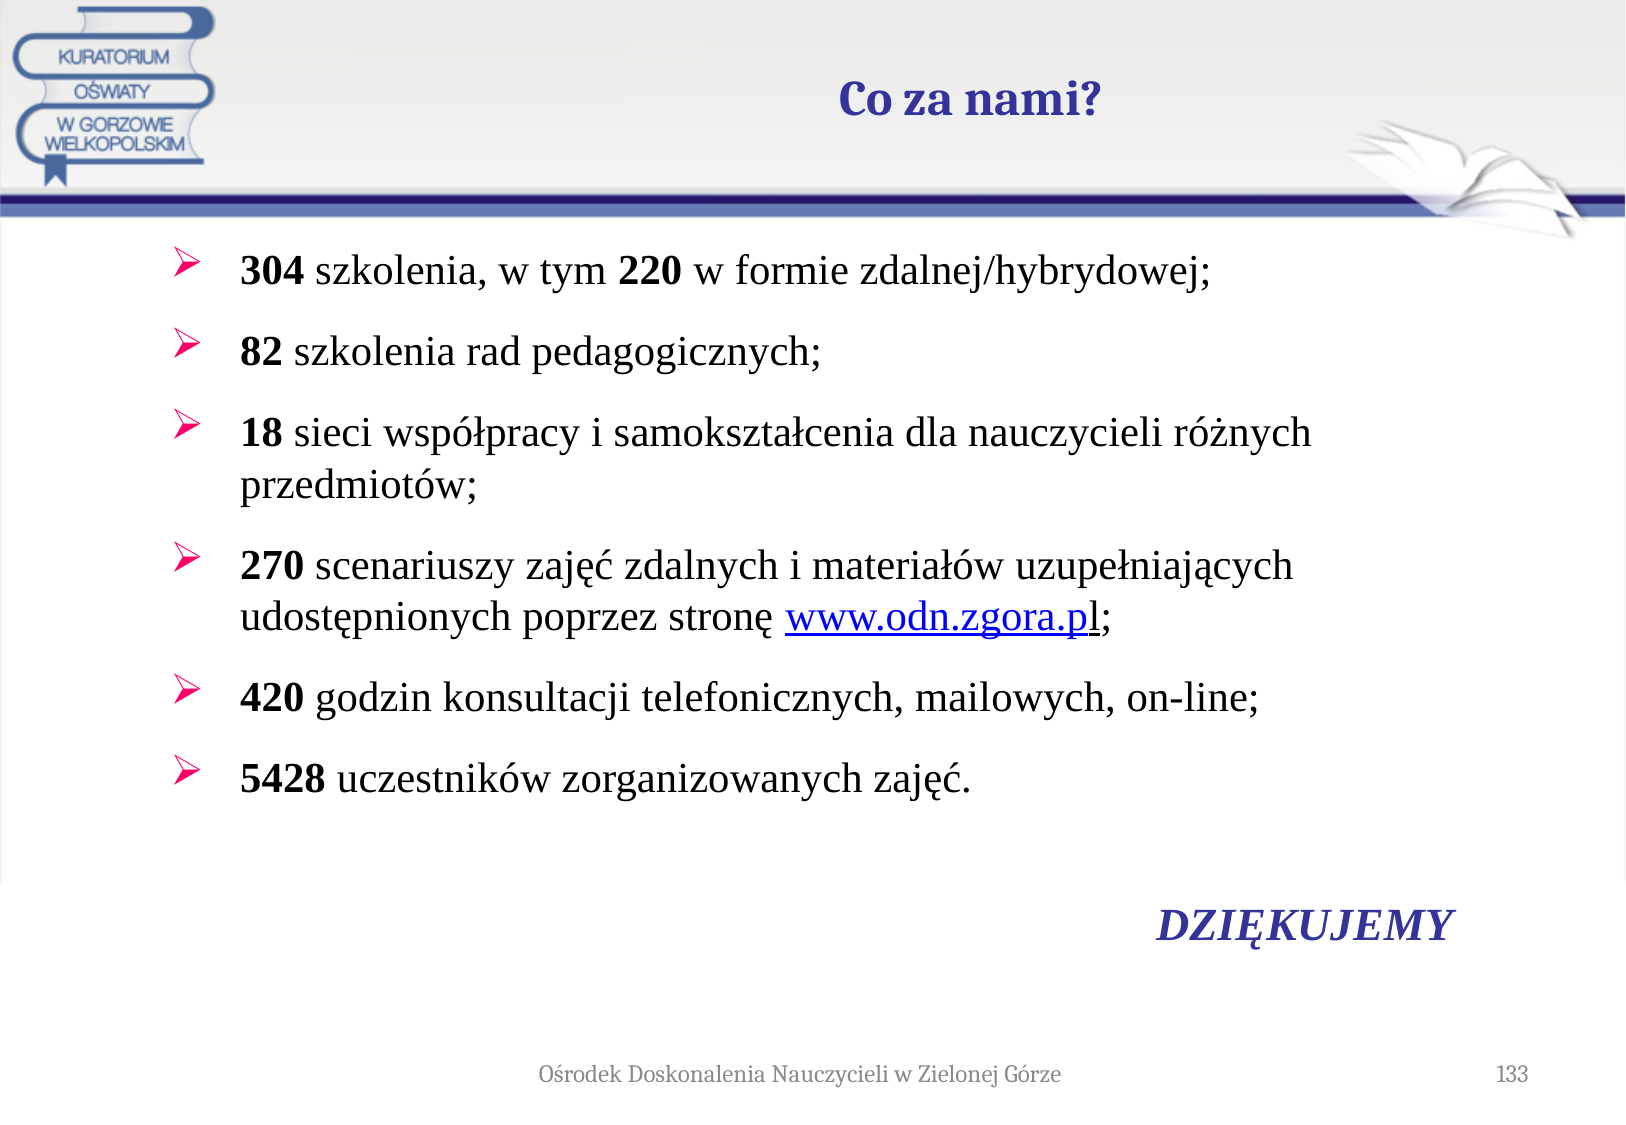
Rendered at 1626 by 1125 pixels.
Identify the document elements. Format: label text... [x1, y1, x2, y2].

slide_number 133 [1415, 1042, 1544, 1103]
list 304 szkolenia, w tym 220 w formie zdalnej/hybrydowej; 82 szkolenia rad pedagogicznych; 18 sieci współpracy i samokształcenia dla nauczycieli różnych przedmiotów; 270 scenariuszy zajęć zdalnych i materiałów uzupełniających udostępnionych poprzez stronę www.odn.zgora.pl; 420 godzin konsultacji telefonicznych, mailowych, on-line; 5428 uczestników zorganizowanych zajęć. DZIĘKUJEMY [155, 234, 1468, 961]
footer Ośrodek Doskonalenia Nauczycieli w Zielonej Górze [186, 1042, 1415, 1103]
picture [0, 0, 1626, 1125]
title Co za nami? [315, 3, 1625, 187]
